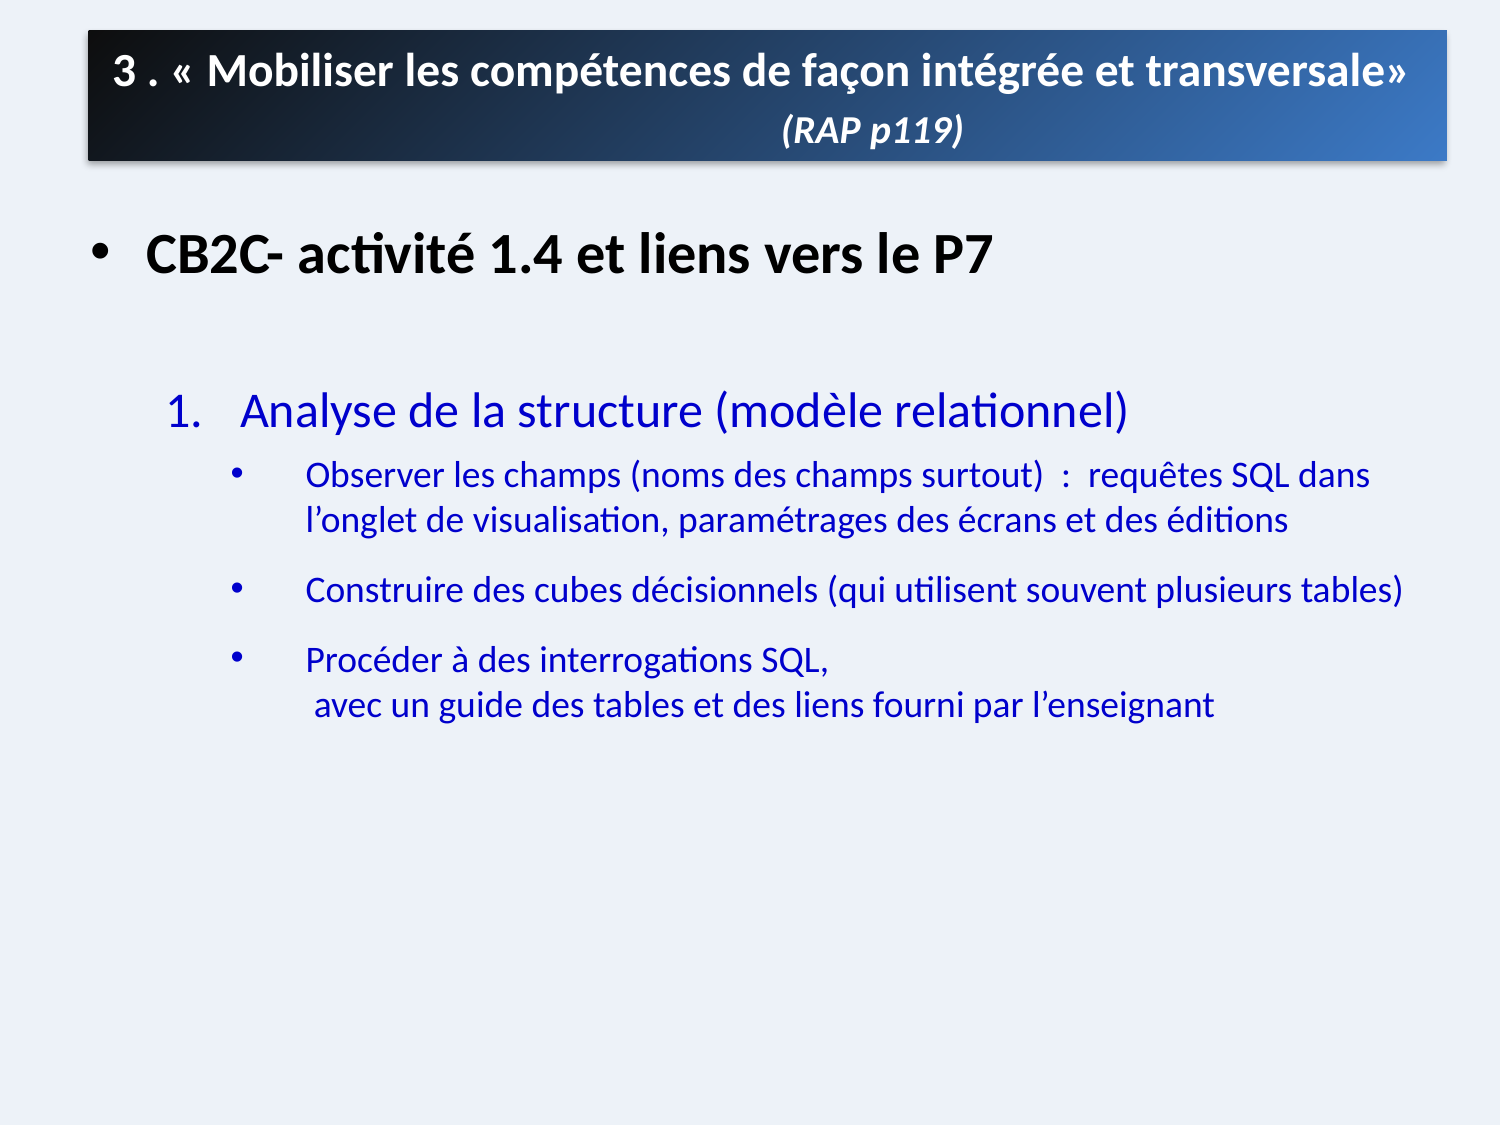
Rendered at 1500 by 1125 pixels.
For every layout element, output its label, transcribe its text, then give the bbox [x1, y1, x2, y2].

text_box 3 . « Mobiliser les compétences de façon intégrée et transversale» (RAP p119) [88, 30, 1447, 161]
list CB2C- activité 1.4 et liens vers le P7 Analyse de la structure (modèle relationnel) Observer les champs (noms des champs surtout) : requêtes SQL dans l’onglet de visualisation, paramétrages des écrans et des éditions Construire des cubes décisionnels (qui utilisent souvent plusieurs tables) Procéder à des interrogations SQL, avec un guide des tables et des liens fourni par l’enseignant [75, 208, 1425, 1005]
